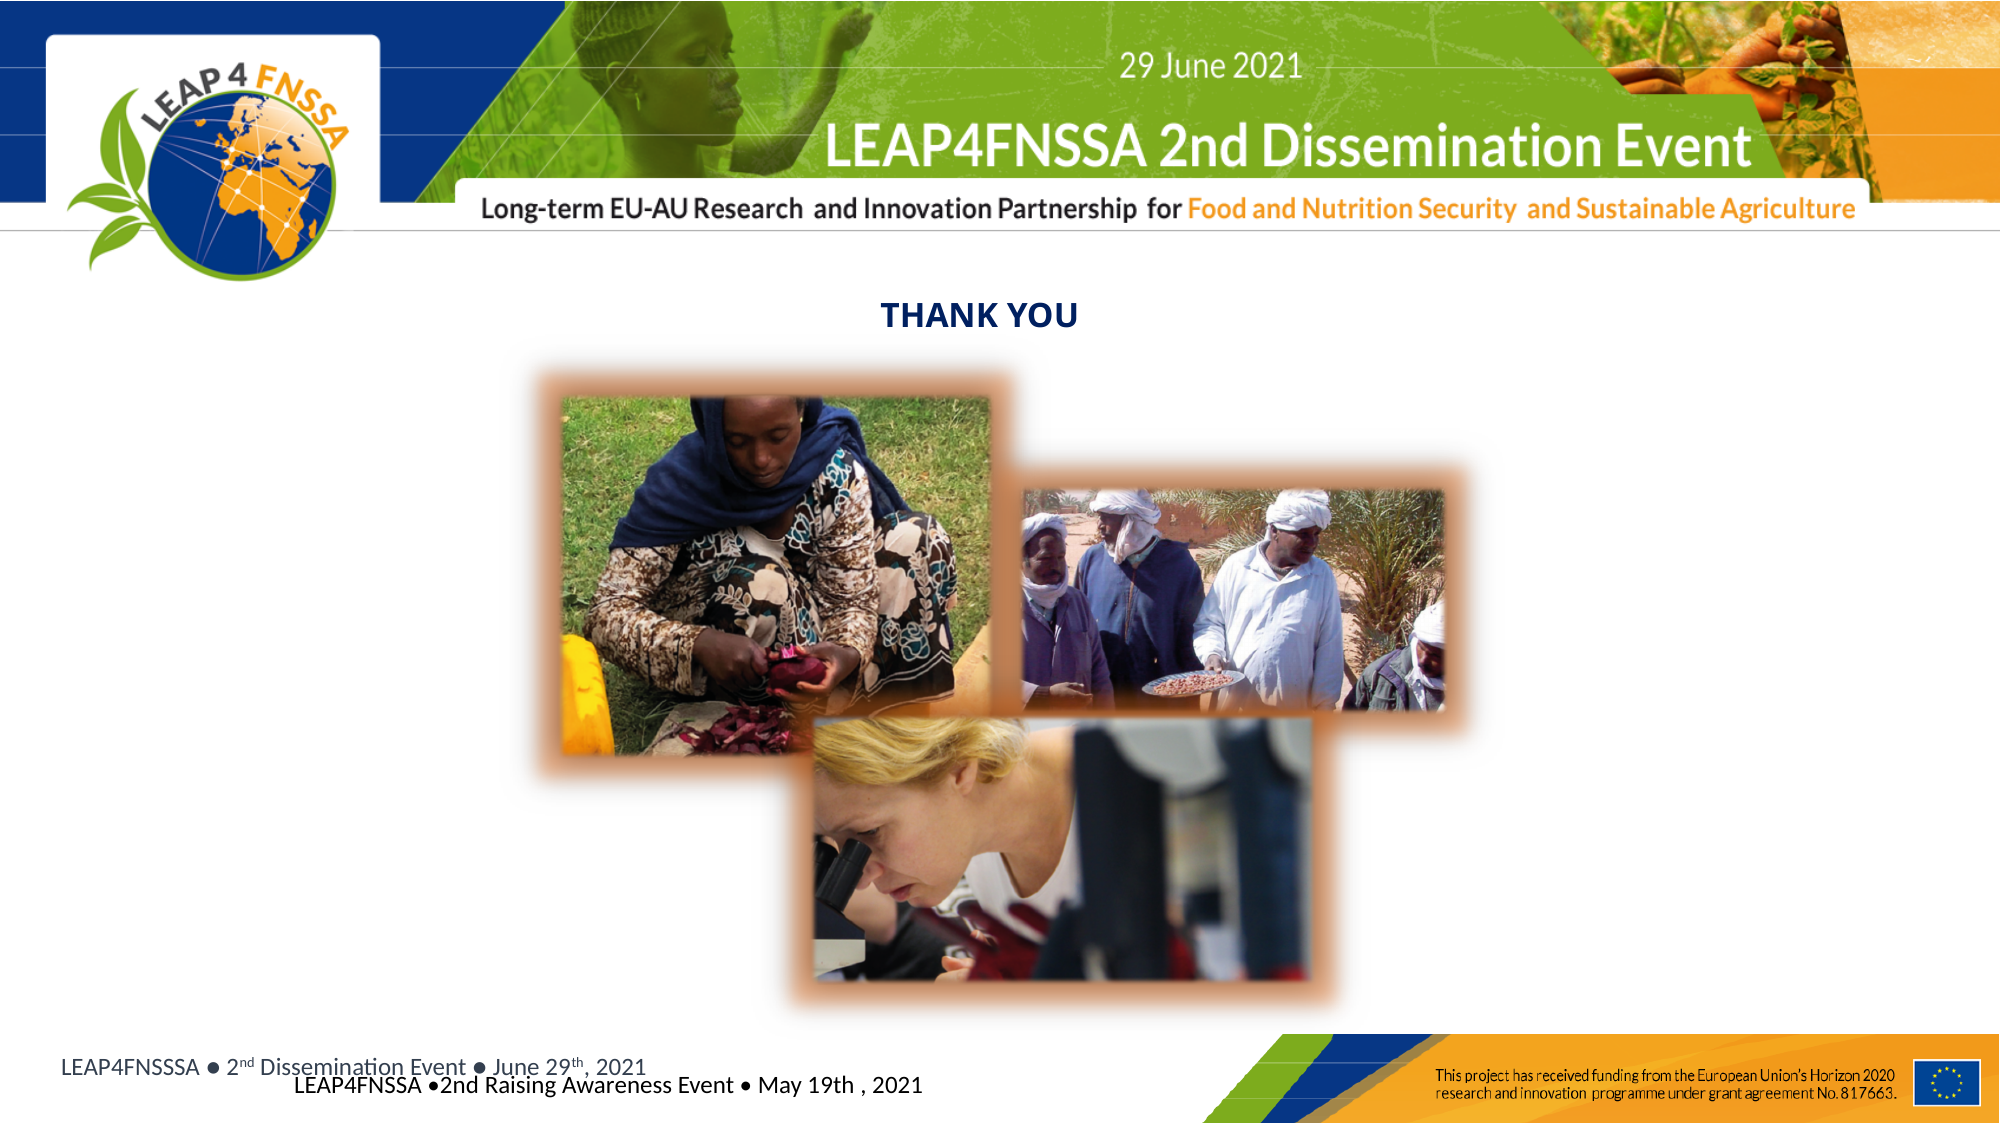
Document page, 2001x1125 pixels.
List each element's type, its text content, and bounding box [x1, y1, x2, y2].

text_box LEAP4FNSSA •2nd Raising Awareness Event • May 19th , 2021 [279, 1060, 944, 1106]
picture [498, 1034, 1999, 1123]
picture [809, 485, 1448, 985]
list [557, 392, 994, 759]
picture [0, 1, 2000, 334]
title THANK YOU [333, 290, 1627, 363]
